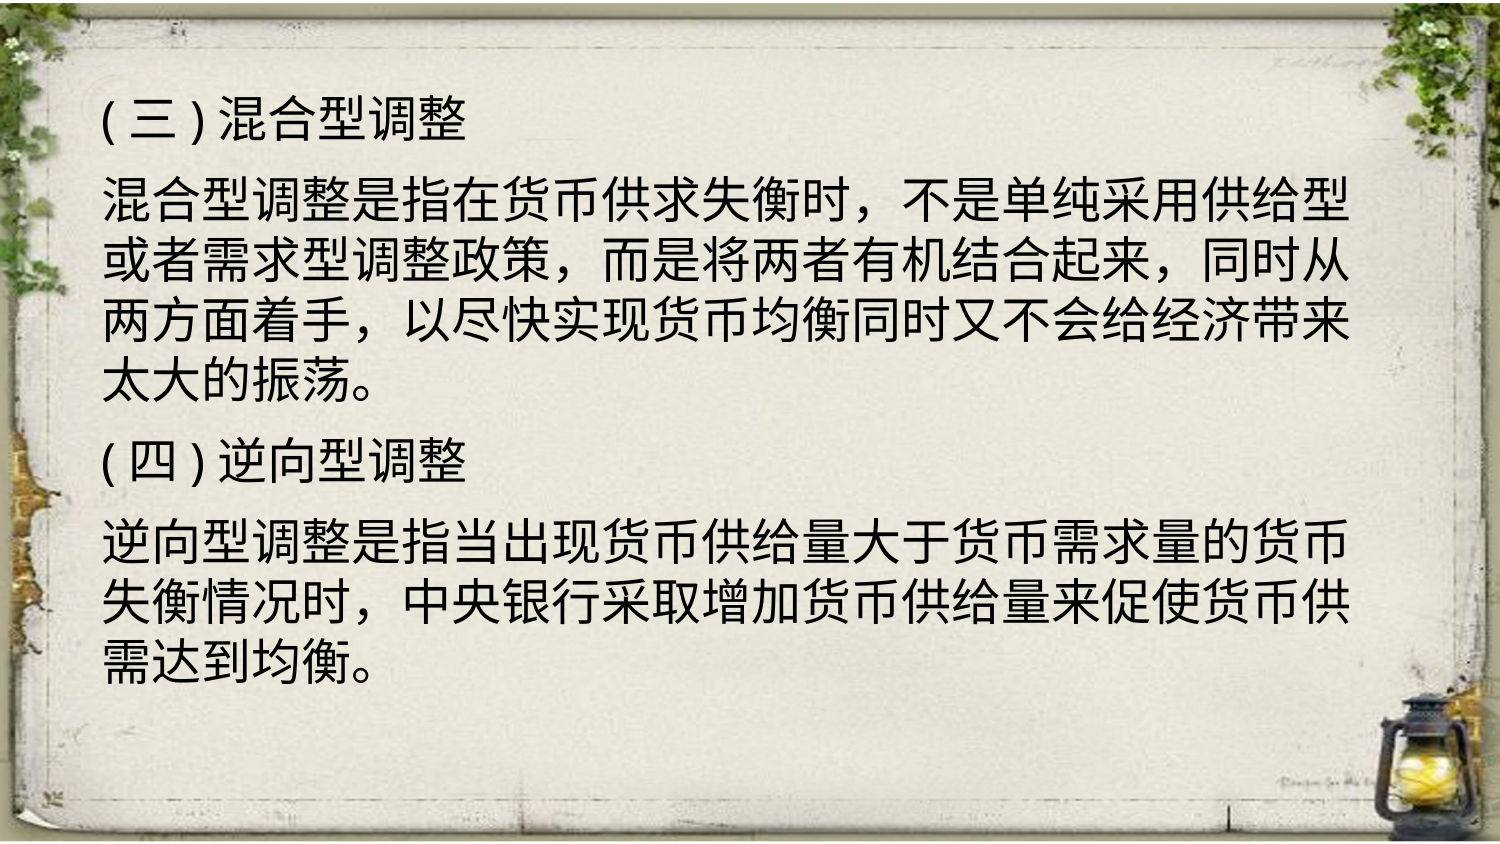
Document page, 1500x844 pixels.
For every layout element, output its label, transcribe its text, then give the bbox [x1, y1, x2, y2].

picture [0, 0, 1500, 844]
list (三)混合型调整 混合型调整是指在货币供求失衡时，不是单纯采用供给型或者需求型调整政策，而是将两者有机结合起来，同时从两方面着手，以尽快实现货币均衡同时又不会给经济带来太大的振荡。 (四)逆向型调整 逆向型调整是指当出现货币供给量大于货币需求量的货币失衡情况时，中央银行采取增加货币供给量来促使货币供需达到均衡。 [86, 79, 1393, 798]
